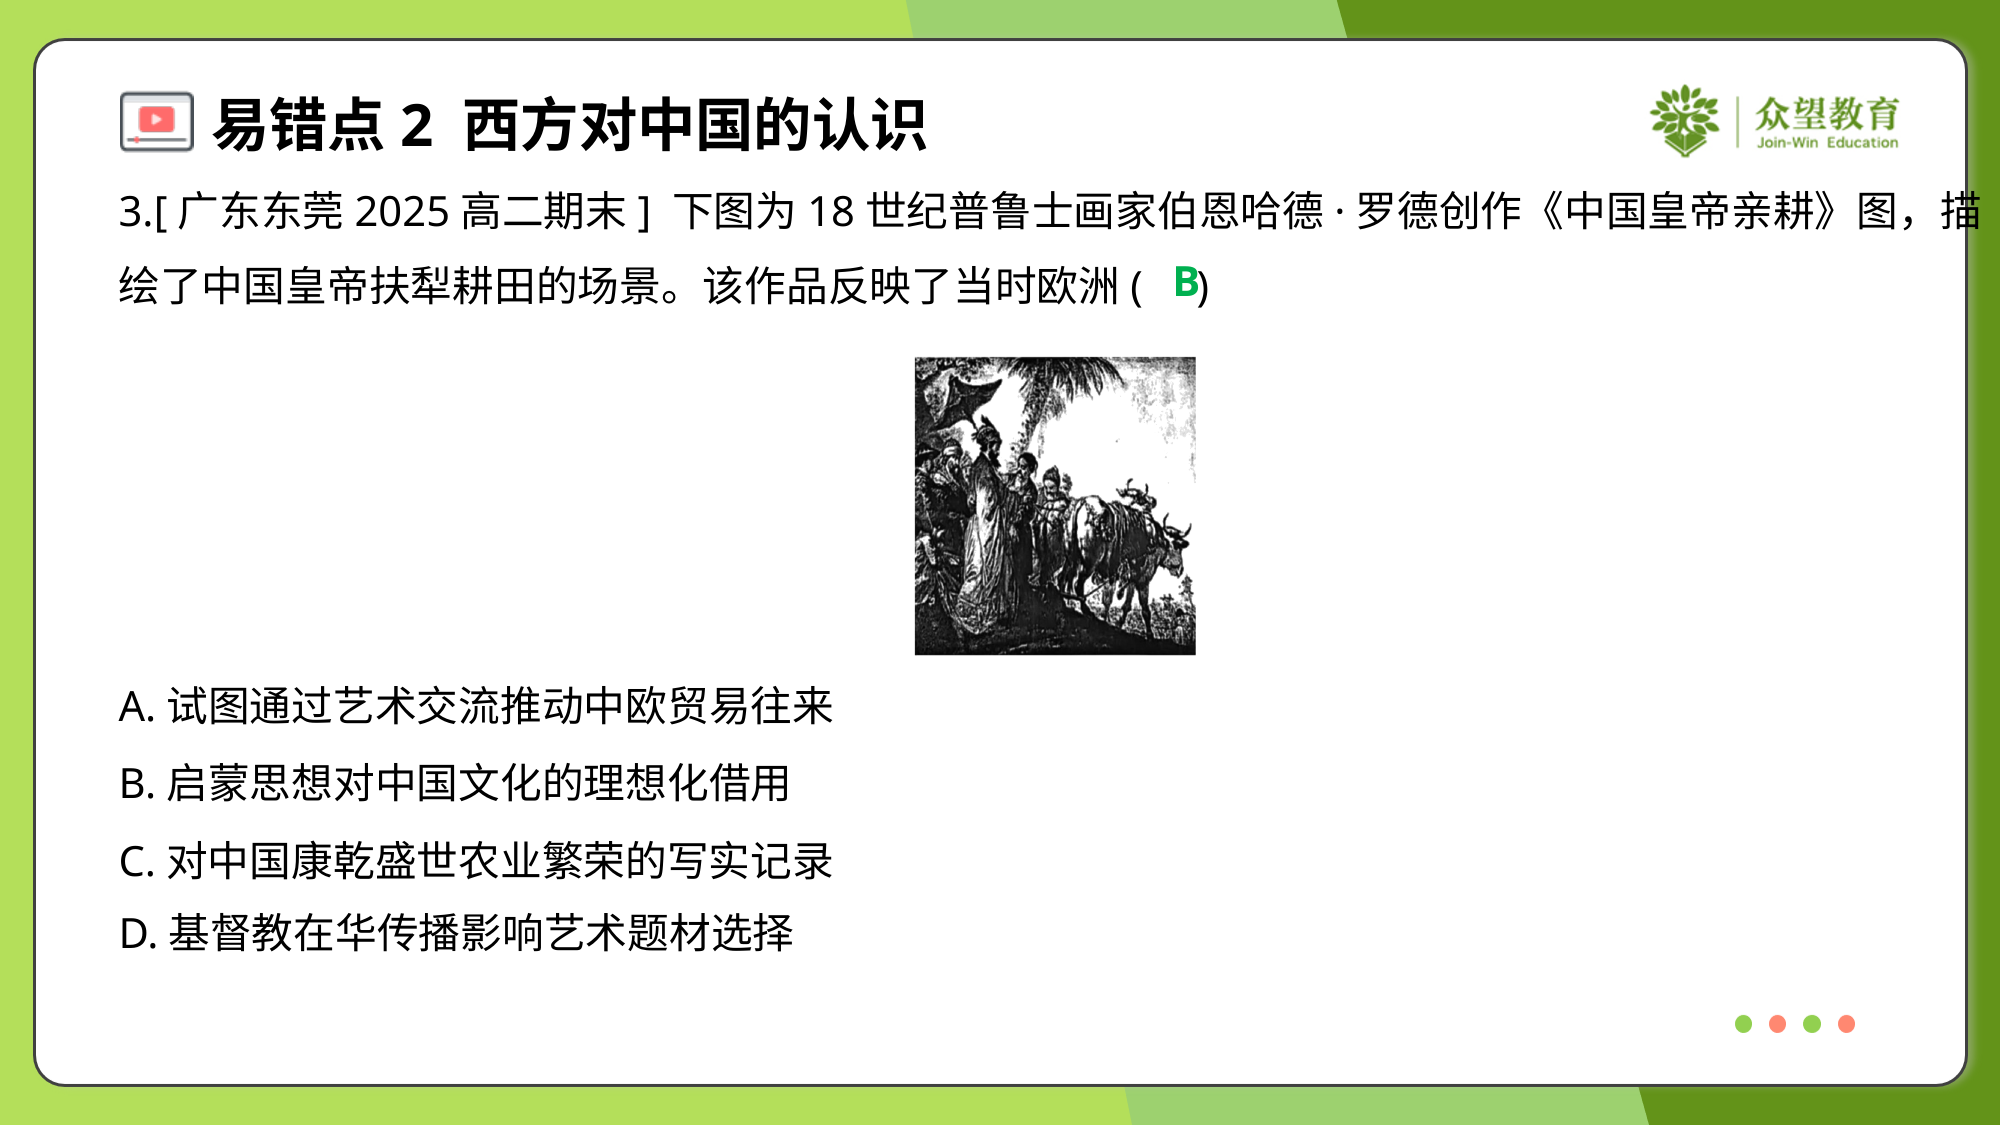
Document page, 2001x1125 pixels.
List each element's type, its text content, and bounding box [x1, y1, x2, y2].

text_box B [1157, 233, 1216, 298]
text_box A.试图通过艺术交流推动中欧贸易往来 B.启蒙思想对中国文化的理想化借用 C.对中国康乾盛世农业繁荣的写实记录 D.基督教在华传播影响艺术题材选择 [118, 655, 1584, 950]
picture [0, 0, 2000, 1125]
text_box 3.[广东东莞2025高二期末] 下图为18世纪普鲁士画家伯恩哈德·罗德创作《中国皇帝亲耕》图，描 绘了中国皇帝扶犁耕田的场景。该作品反映了当时欧洲( ) [118, 159, 1906, 298]
